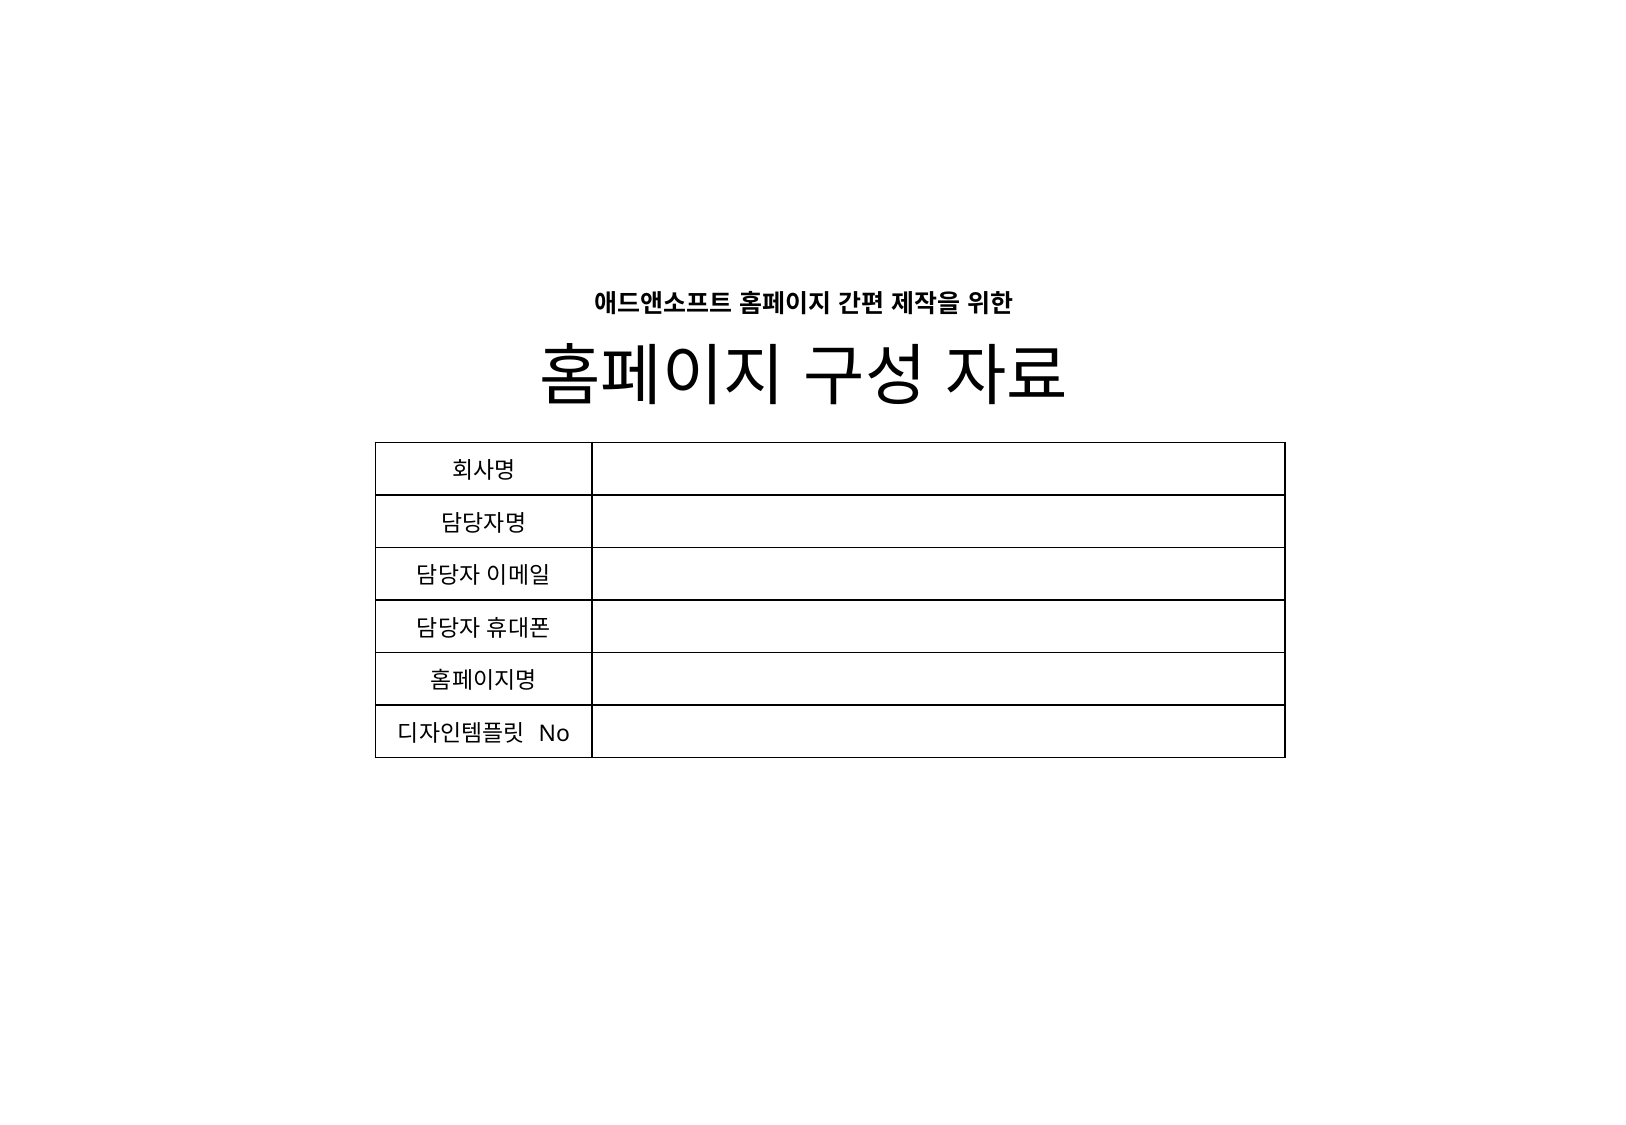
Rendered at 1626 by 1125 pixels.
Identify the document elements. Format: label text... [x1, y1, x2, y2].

table_header 회사명 [376, 443, 591, 494]
table_header [593, 443, 1284, 494]
table_cell [593, 653, 1284, 704]
table_cell [593, 496, 1284, 547]
table_cell [593, 548, 1284, 599]
table_cell 담당자 이메일 [376, 548, 591, 599]
text_box 홈페이지 구성 자료 [524, 325, 1084, 421]
table_cell 디자인템플릿 No [376, 706, 591, 757]
table_cell 홈페이지명 [376, 653, 591, 704]
table_cell 담당자명 [376, 496, 591, 547]
table_cell [593, 601, 1284, 652]
text_box 애드앤소프트 홈페이지 간편 제작을 위한 [579, 280, 1029, 325]
table_cell [593, 706, 1284, 757]
table_cell 담당자 휴대폰 [376, 601, 591, 652]
